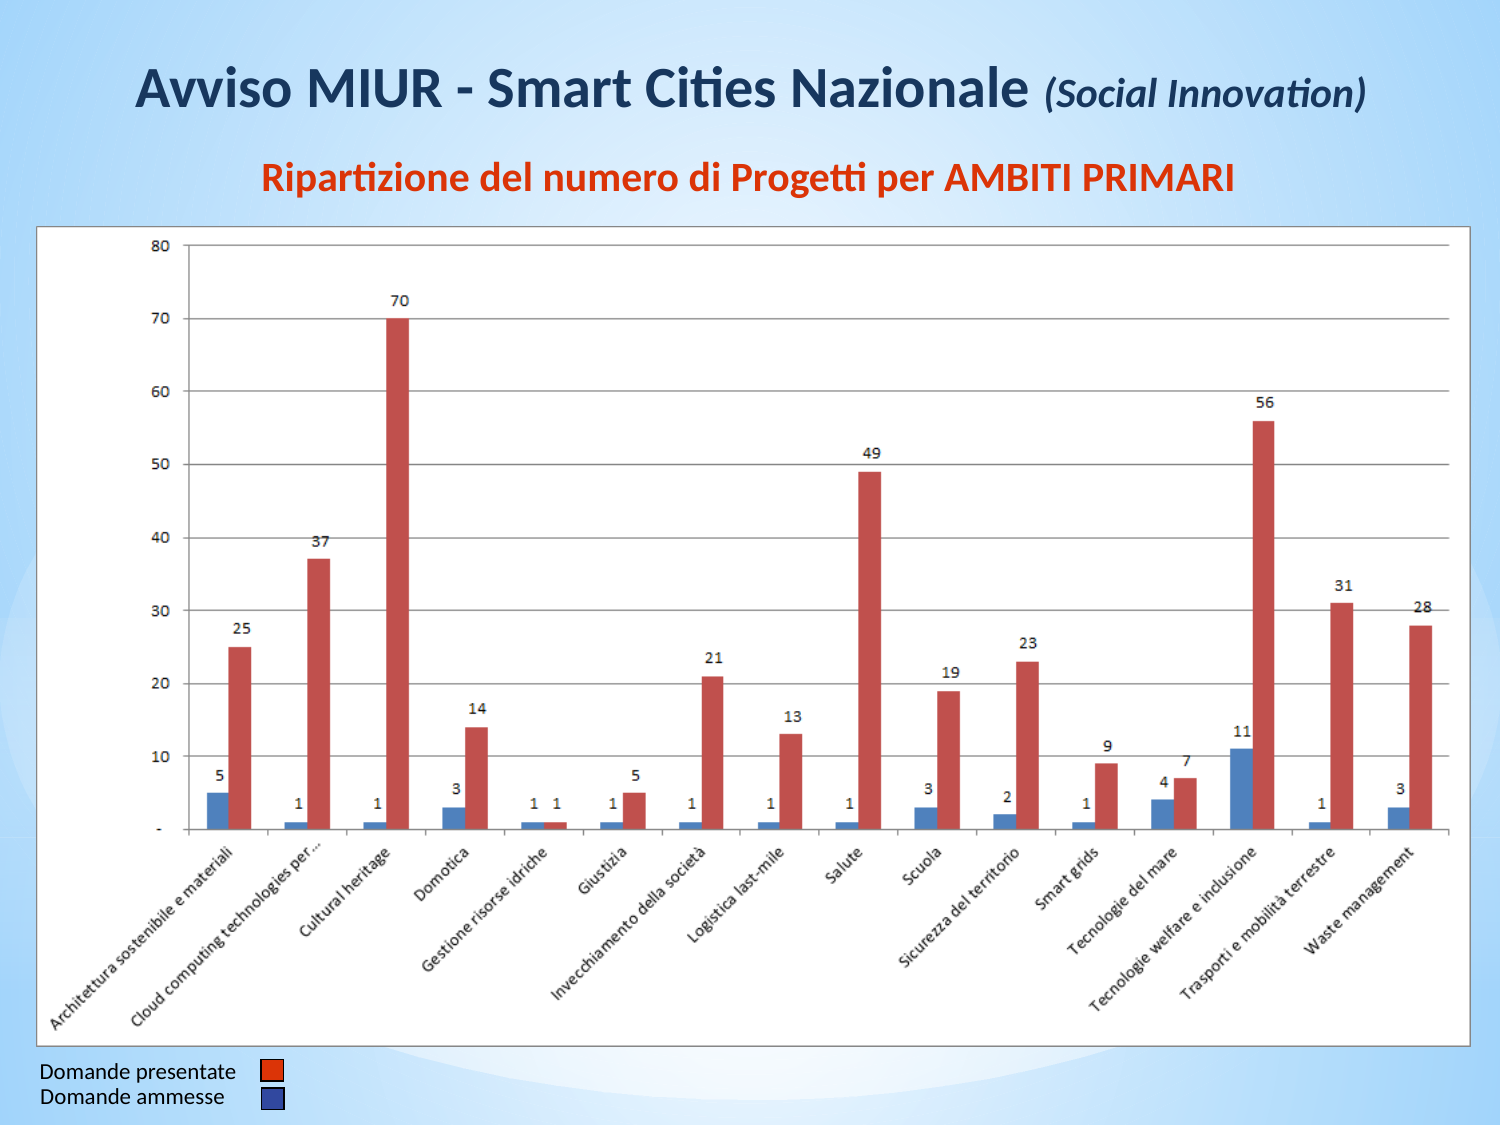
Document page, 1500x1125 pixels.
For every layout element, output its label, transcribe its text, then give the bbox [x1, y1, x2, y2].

text_box [261, 1059, 284, 1081]
text_box Domande ammesse [25, 1074, 248, 1117]
text_box Domande presentate [24, 1049, 299, 1092]
text_box Avviso MIUR - Smart Cities Nazionale (Social Innovation) [76, 31, 1427, 138]
text_box Ripartizione del numero di Progetti per AMBITI PRIMARI [102, 142, 1395, 208]
text_box [261, 1087, 285, 1110]
picture [35, 225, 1471, 1048]
